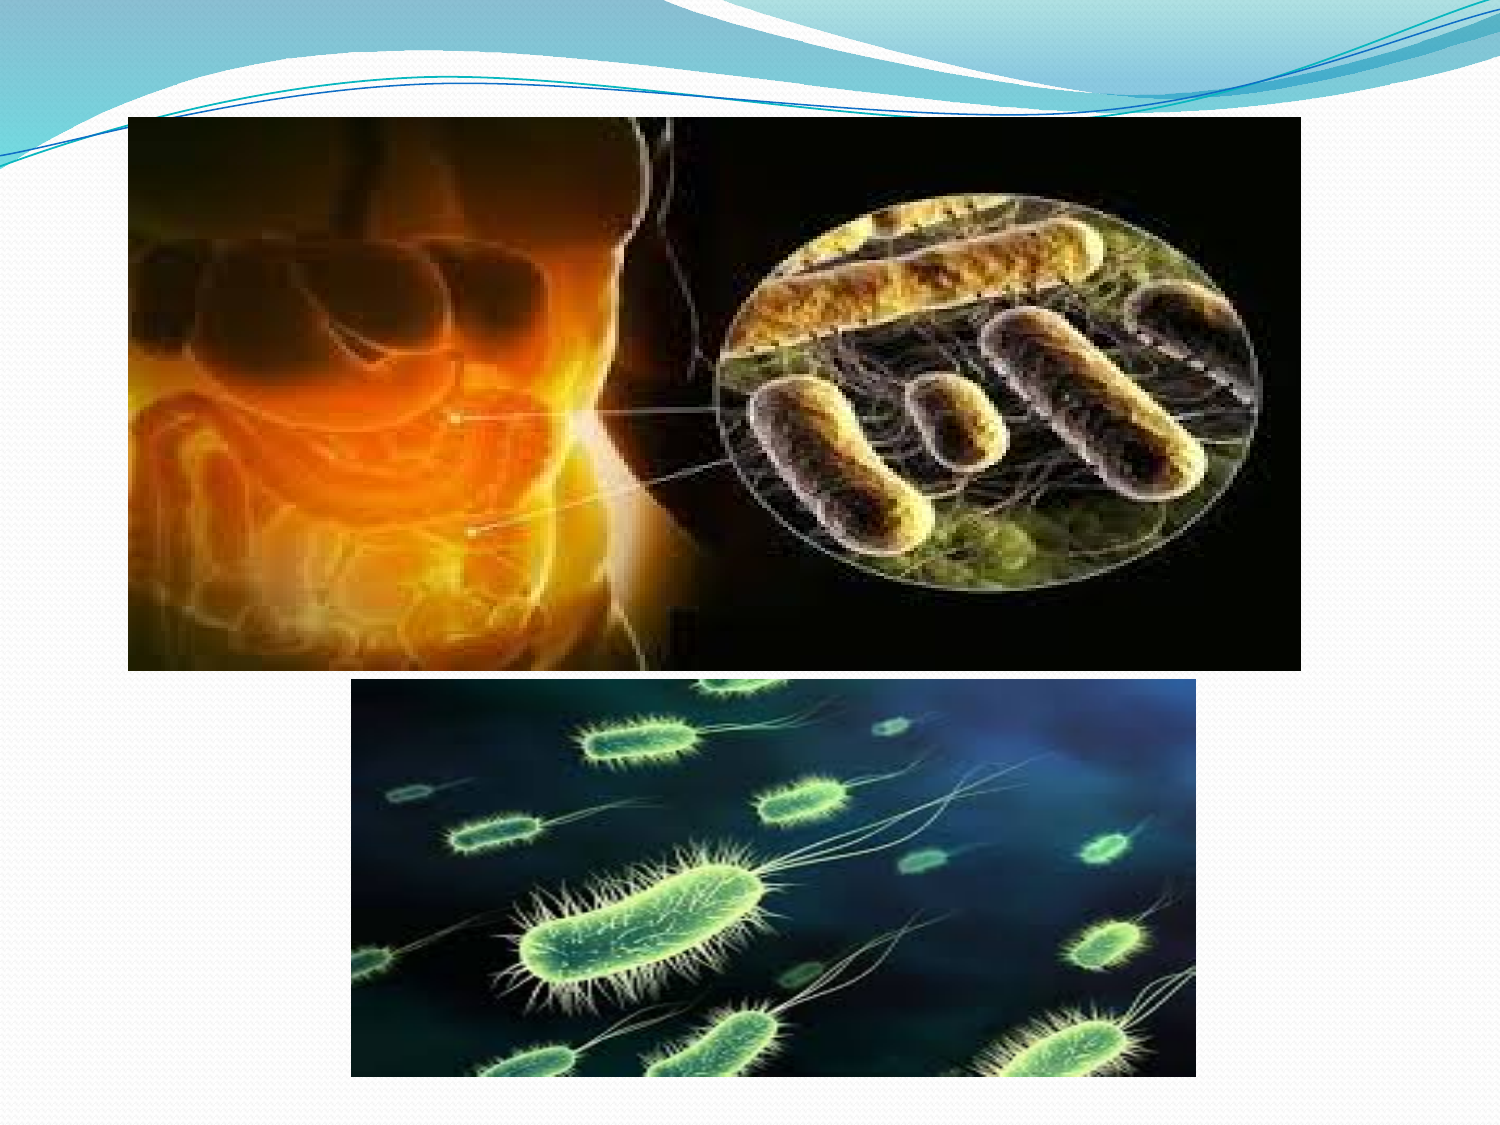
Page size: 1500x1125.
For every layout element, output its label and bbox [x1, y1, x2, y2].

picture [351, 679, 1196, 1077]
list [128, 116, 1301, 671]
